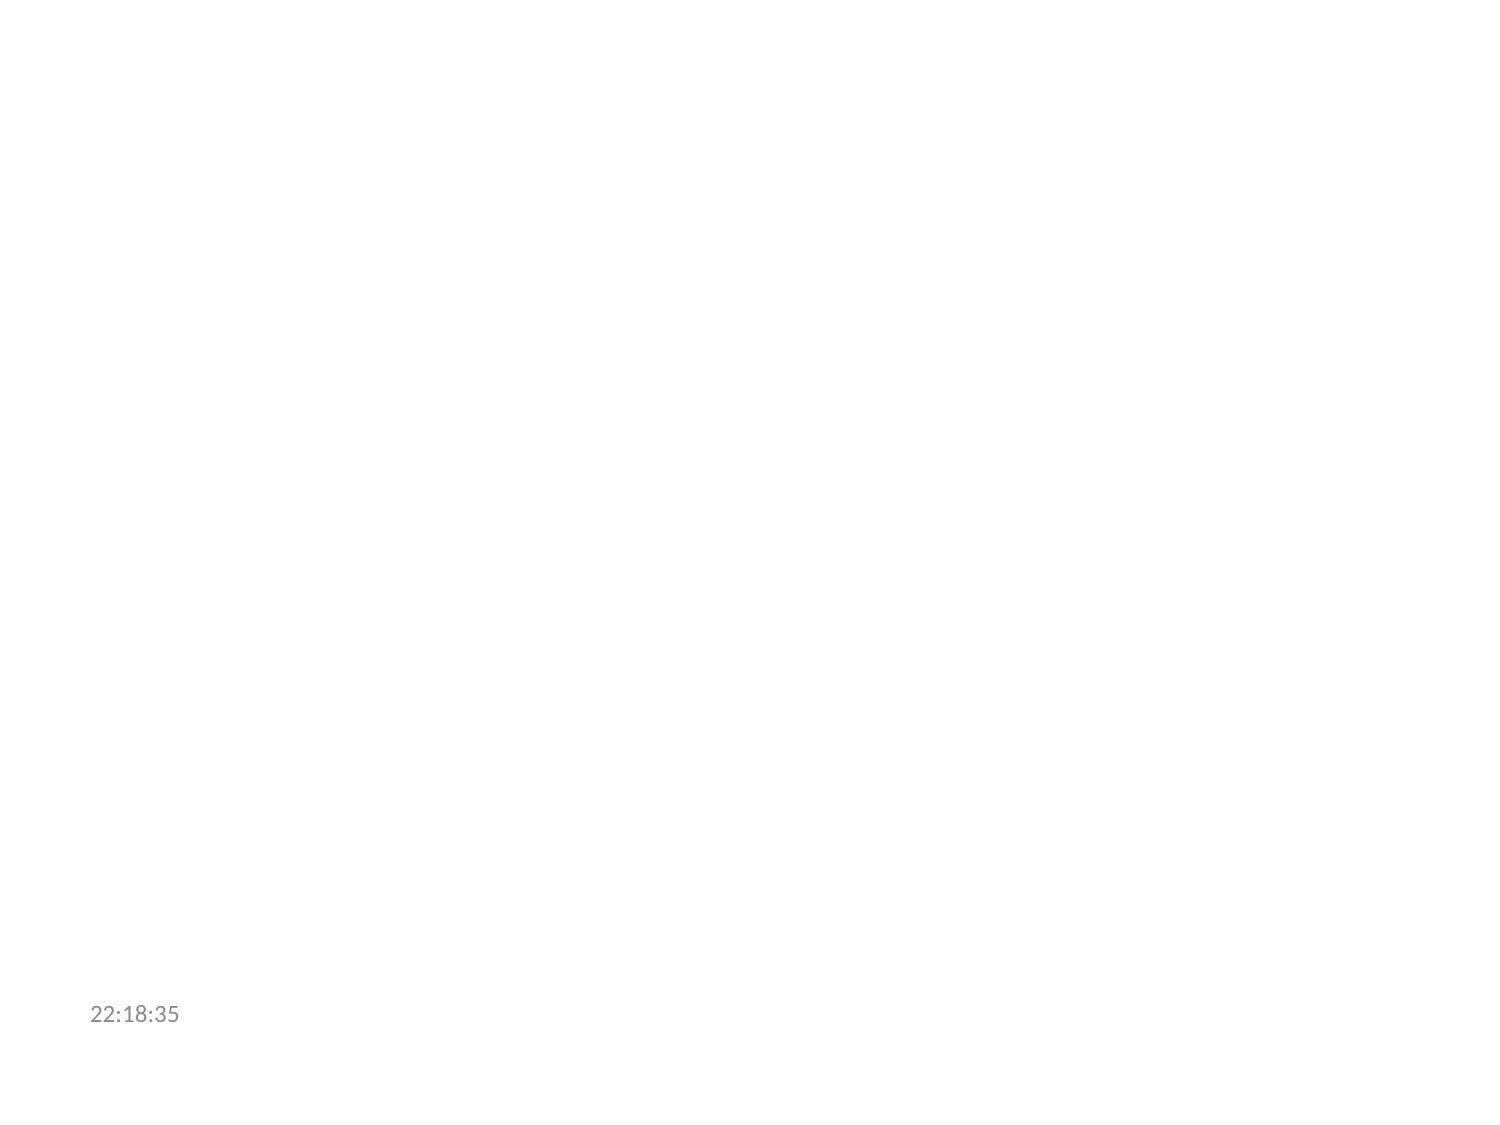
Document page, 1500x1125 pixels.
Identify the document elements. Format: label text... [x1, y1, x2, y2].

text_box 15:35:09 [75, 982, 425, 1043]
